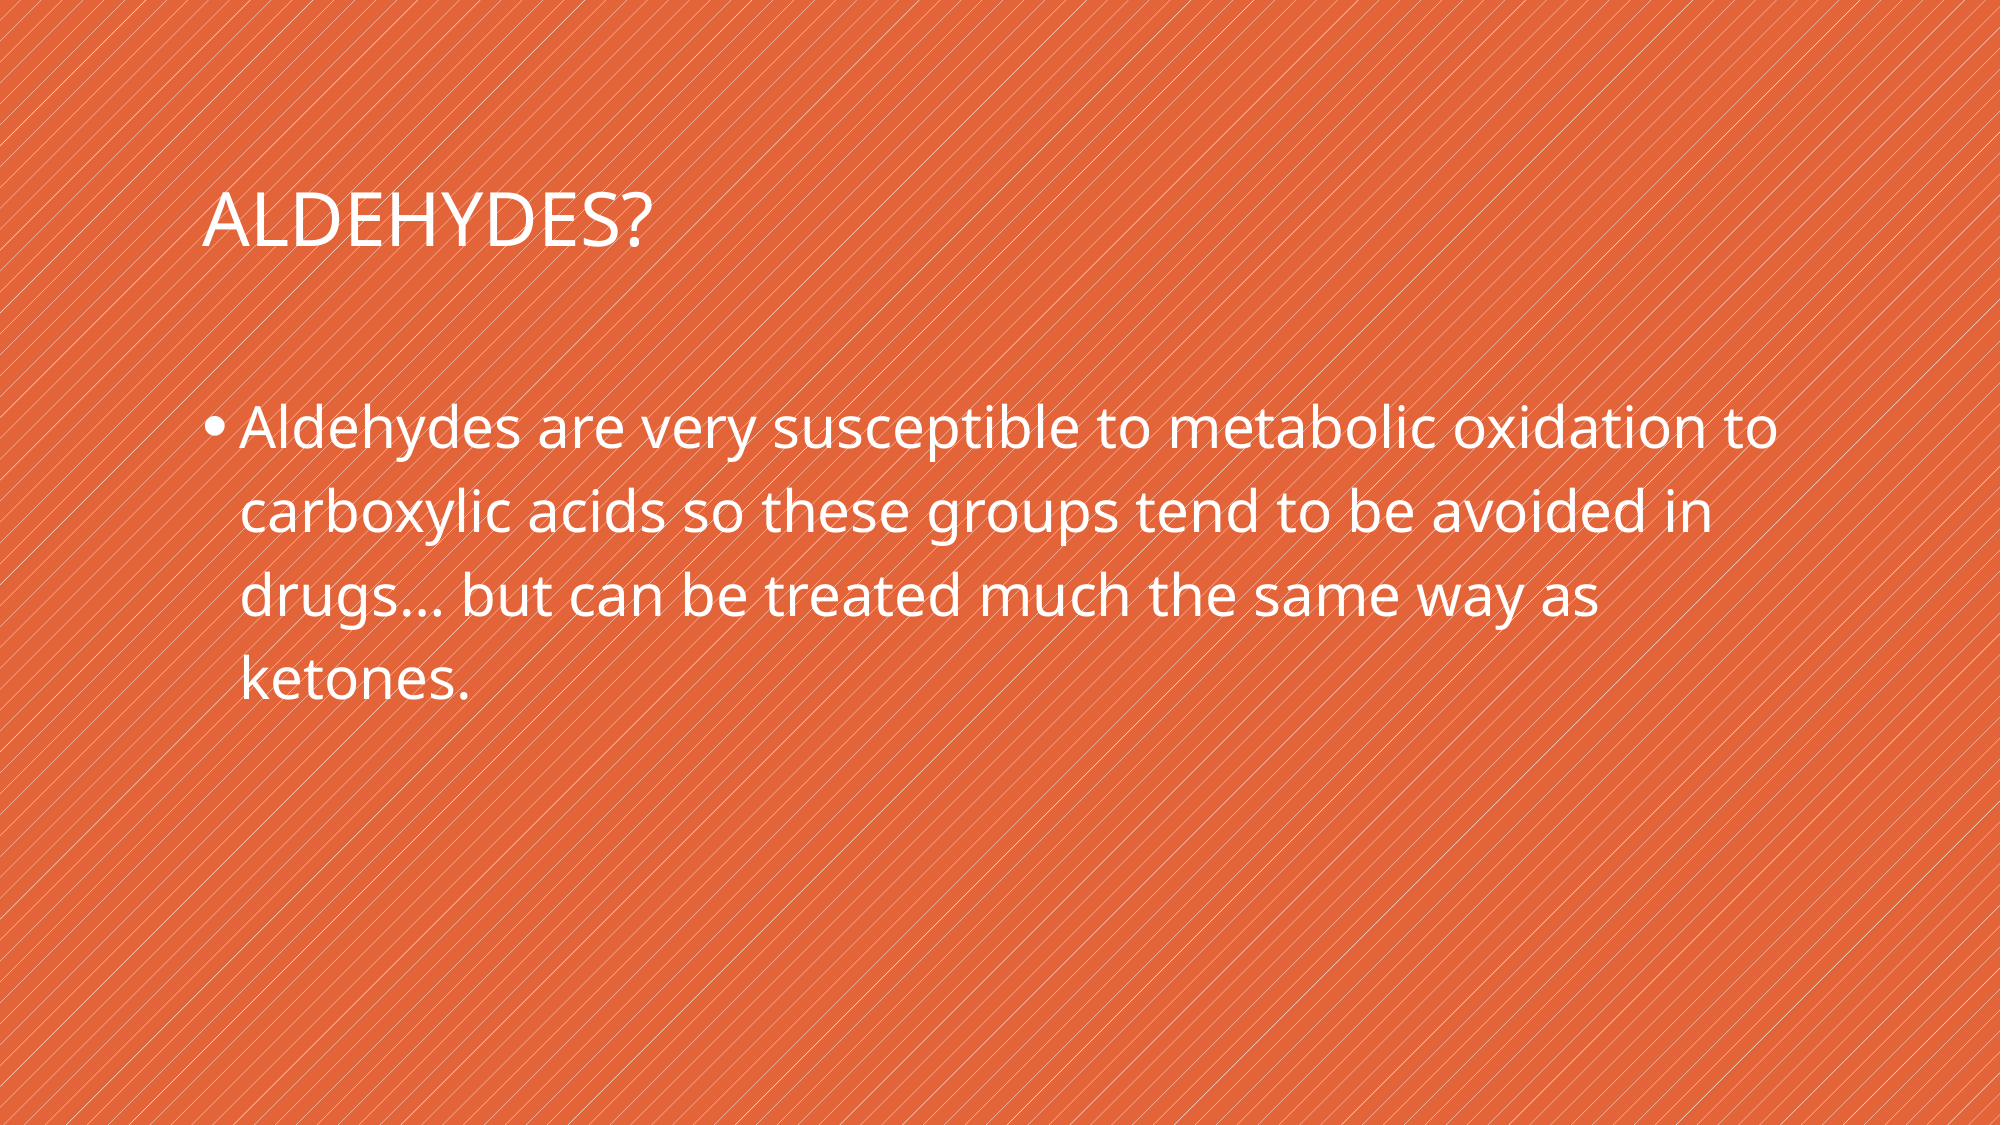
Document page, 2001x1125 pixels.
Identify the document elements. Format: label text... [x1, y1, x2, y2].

list Aldehydes are very susceptible to metabolic oxidation to carboxylic acids so these groups tend to be avoided in drugs… but can be treated much the same way as ketones. [187, 369, 1813, 950]
title Aldehydes? [187, 101, 1813, 344]
